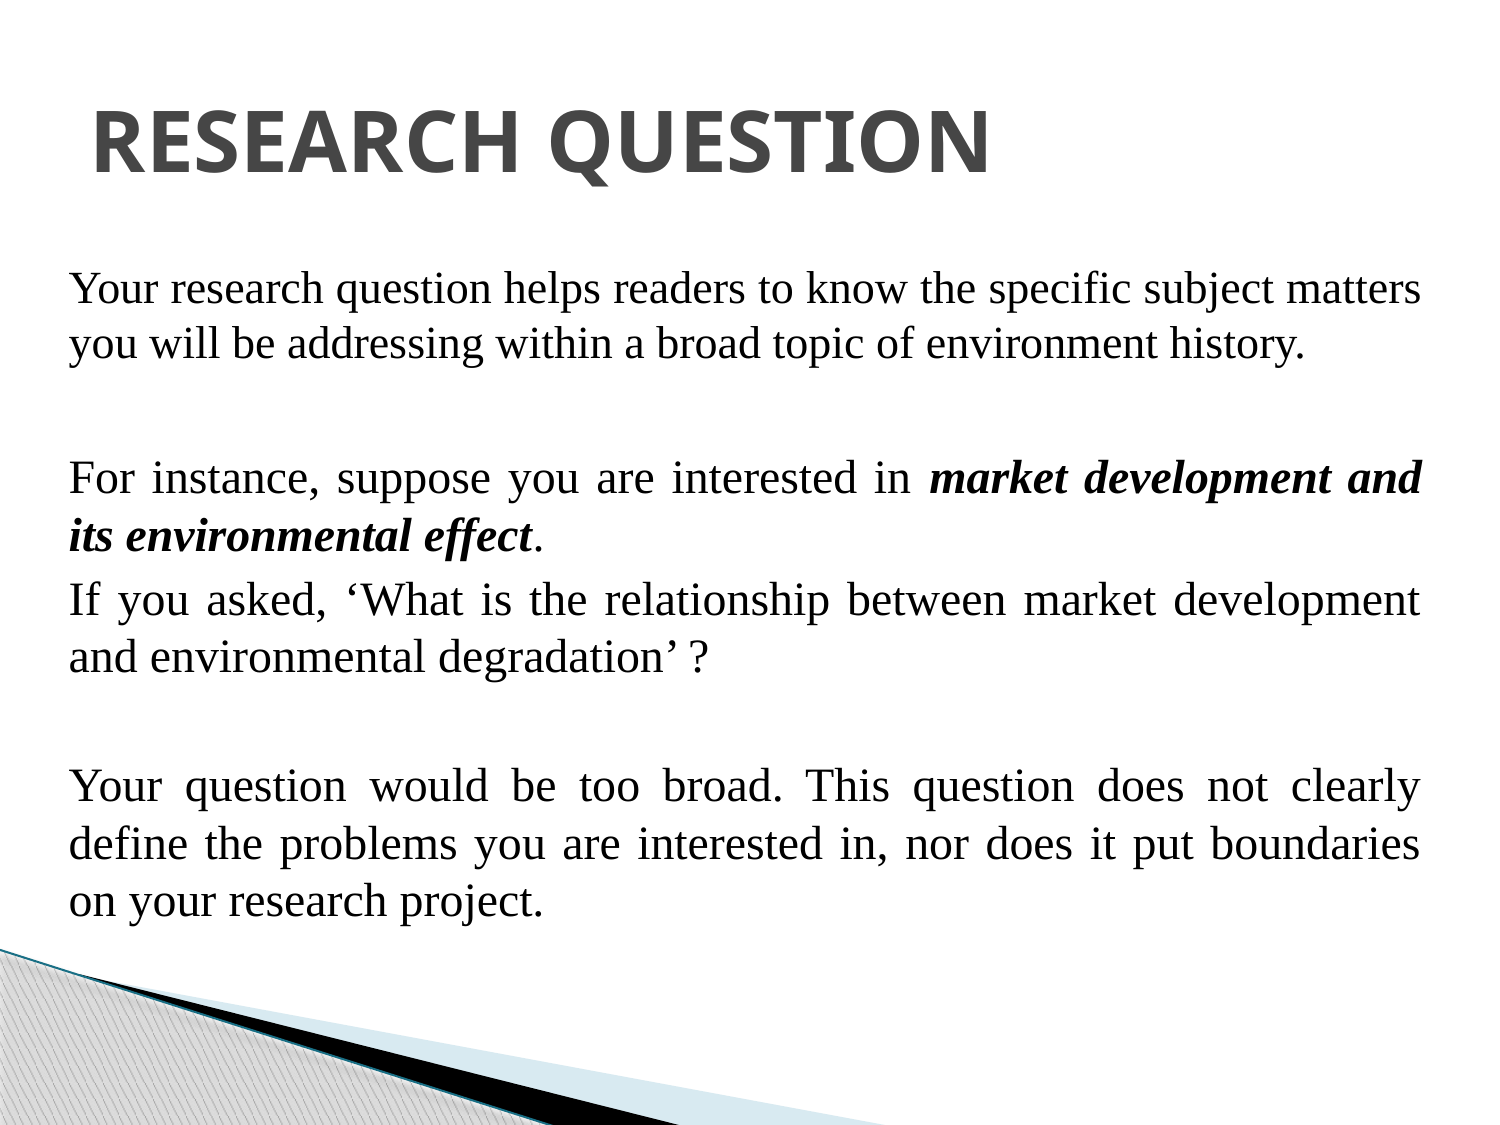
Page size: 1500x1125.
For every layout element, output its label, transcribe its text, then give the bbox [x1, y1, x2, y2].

title RESEARCH QUESTION [75, 45, 1425, 233]
list Your research question helps readers to know the specific subject matters you will be addressing within a broad topic of environment history. For instance, suppose you are interested in market development and its environmental effect. If you asked, ‘What is the relationship between market development and environmental degradation’ ? Your question would be too broad. This question does not clearly define the problems you are interested in, nor does it put boundaries on your research project. [37, 249, 1438, 993]
